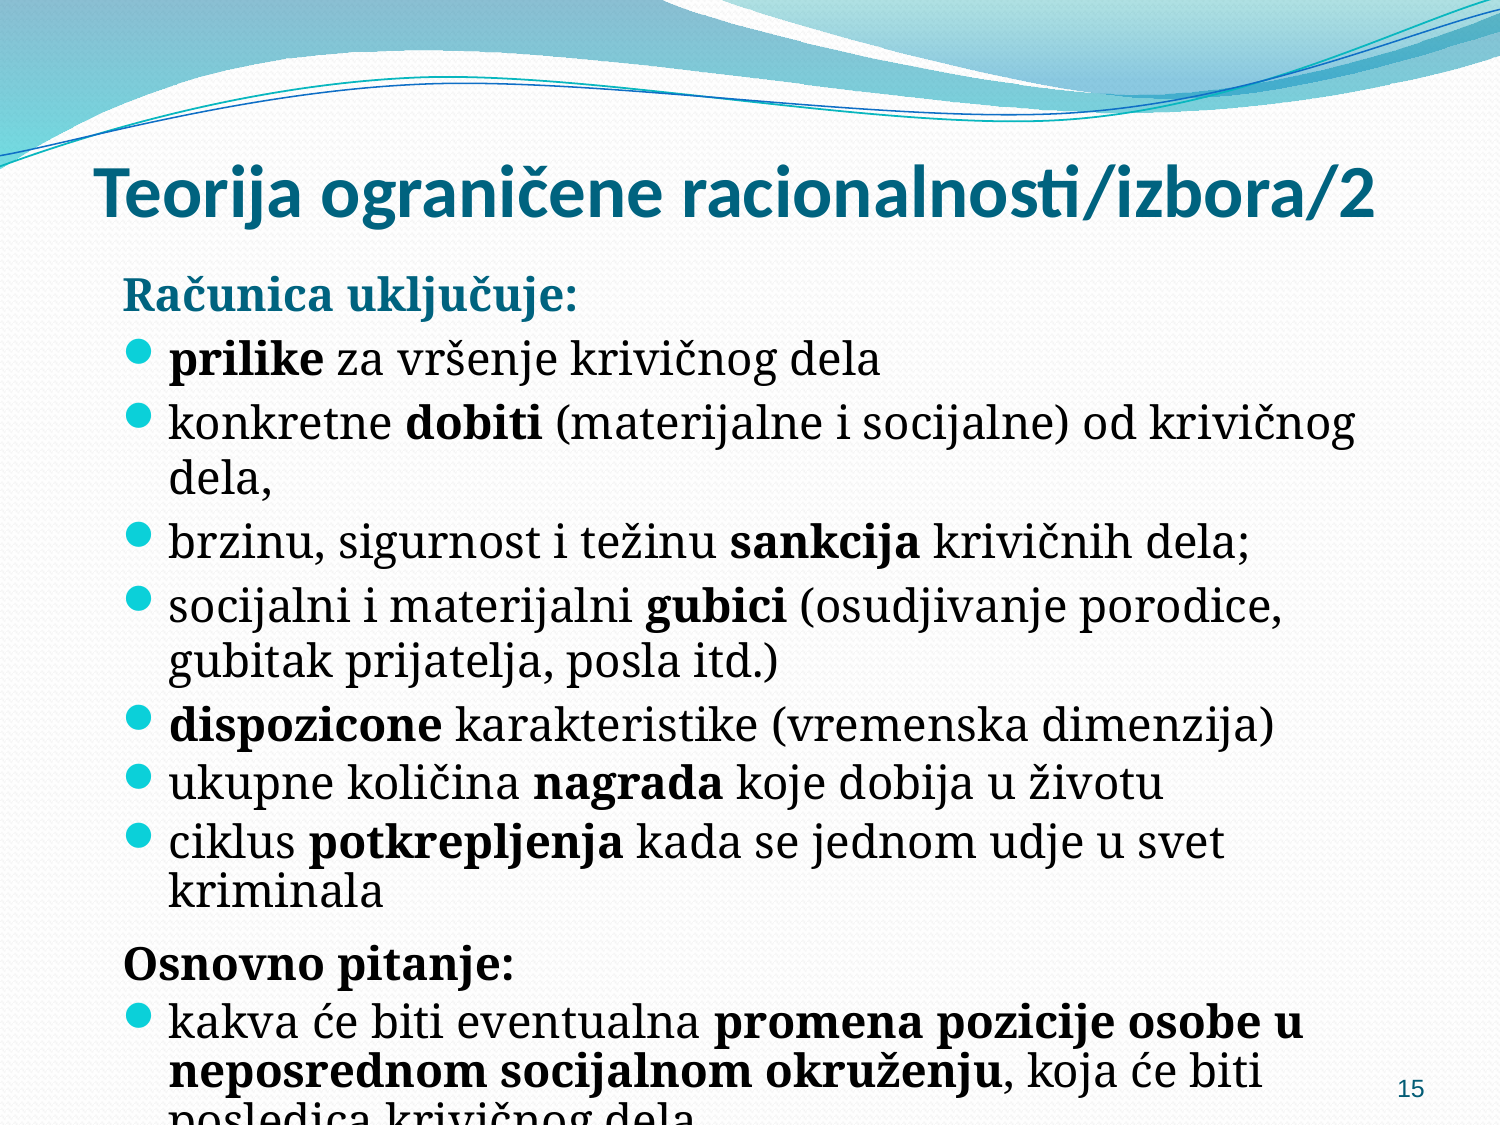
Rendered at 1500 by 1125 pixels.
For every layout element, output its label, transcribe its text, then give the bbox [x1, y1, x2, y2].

list Računica uključuje: prilike za vršenje krivičnog dela konkretne dobiti (materijalne i socijalne) od krivičnog dela, brzinu, sigurnost i težinu sankcija krivičnih dela; socijalni i materijalni gubici (osudjivanje porodice, gubitak prijatelja, posla itd.) dispozicone karakteristike (vremenska dimenzija) ukupne količina nagrada koje dobija u životu ciklus potkrepljenja kada se jednom udje u svet kriminala Osnovno pitanje: kakva će biti eventualna promena pozicije osobe u neposrednom socijalnom okruženju, koja će biti posledica krivičnog dela [93, 257, 1466, 1067]
slide_number 15 [1299, 1042, 1425, 1103]
title Teorija ograničene racionalnosti/izbora/2 [93, 44, 1466, 233]
